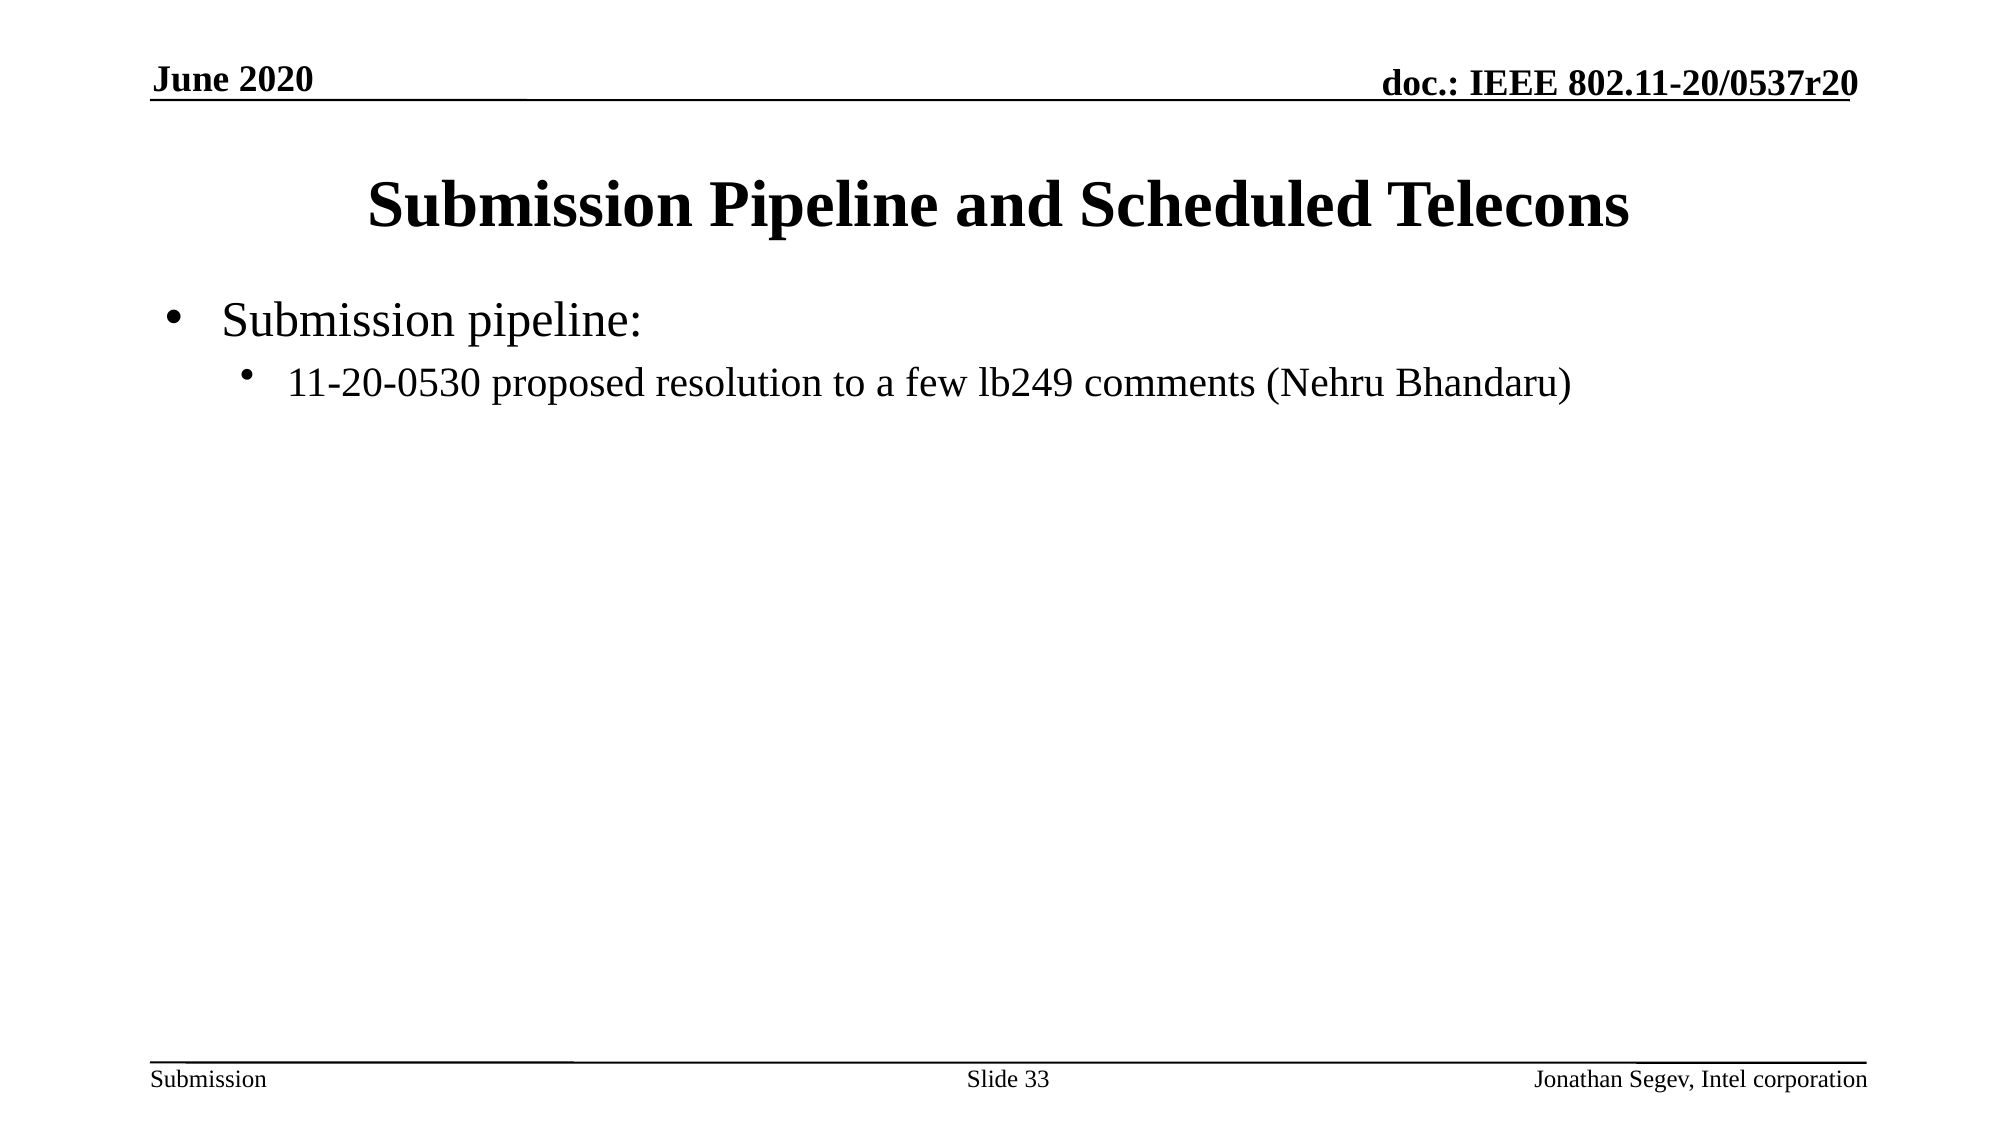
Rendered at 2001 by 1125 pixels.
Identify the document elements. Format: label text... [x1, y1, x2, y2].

slide_number Slide 33 [950, 1061, 1067, 1123]
title Submission Pipeline and Scheduled Telecons [149, 112, 1850, 278]
list Submission pipeline: 11-20-0530 proposed resolution to a few lb249 comments (Nehru Bhandaru) [149, 278, 1850, 670]
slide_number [152, 54, 563, 100]
footer Jonathan Segev, Intel corporation [1171, 1061, 1869, 1093]
